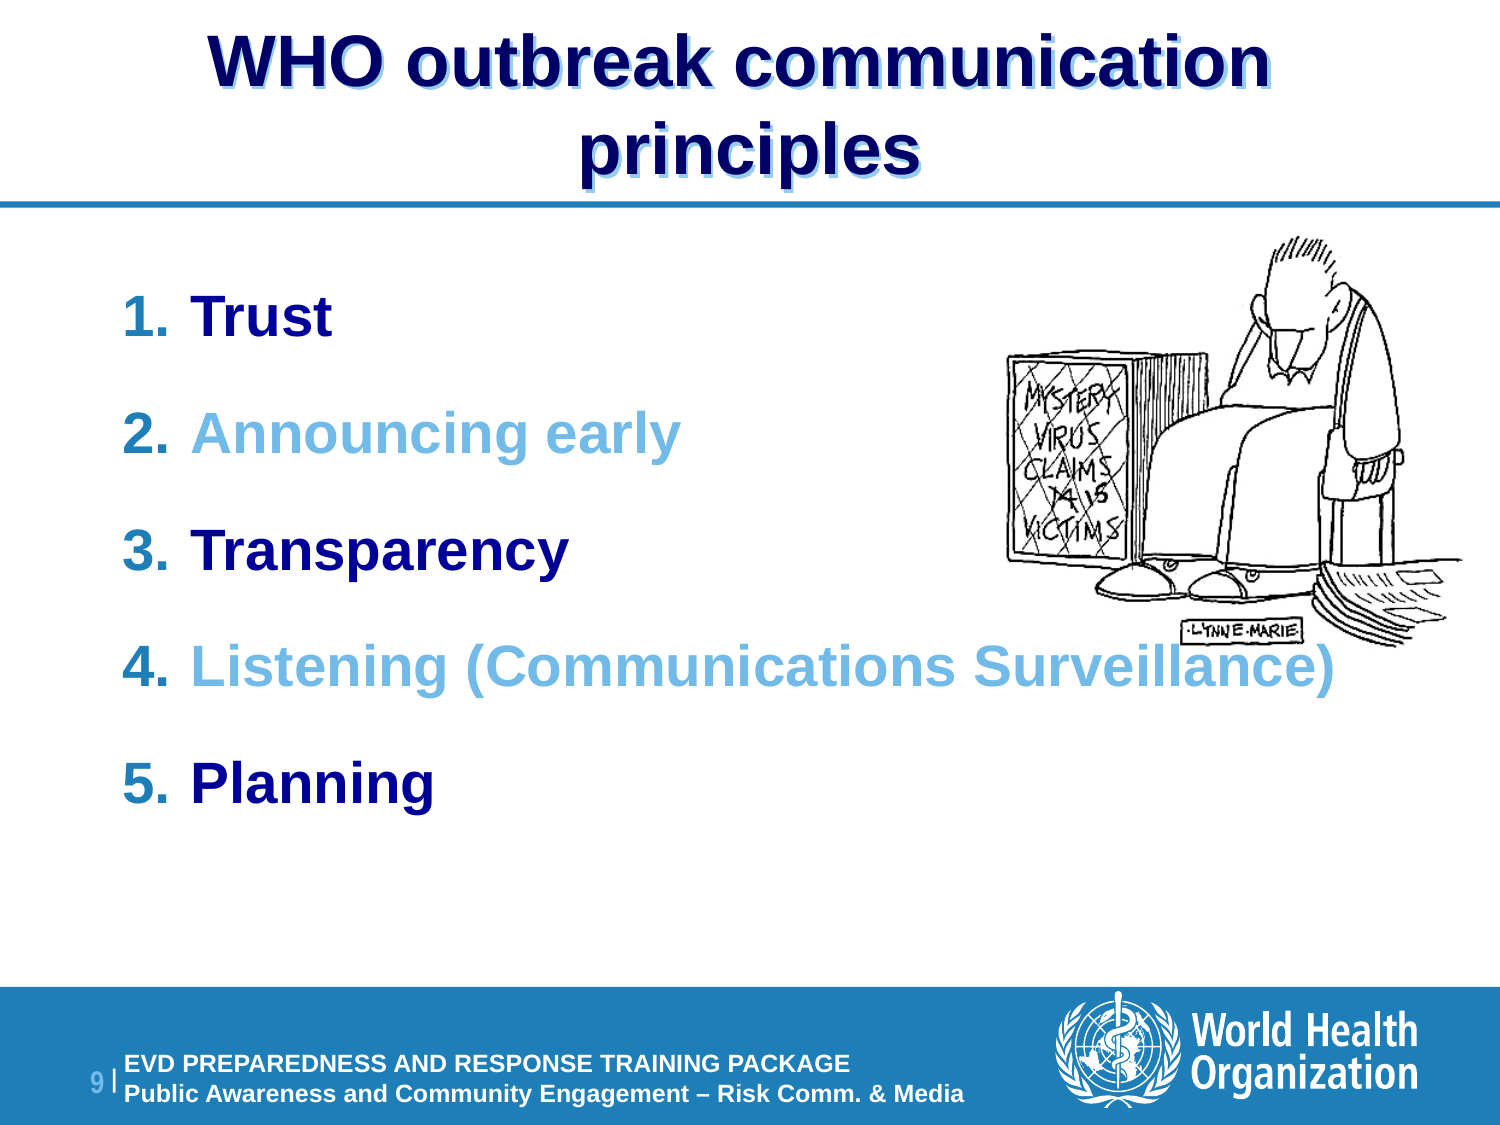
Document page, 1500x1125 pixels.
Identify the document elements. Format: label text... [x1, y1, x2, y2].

picture [985, 218, 1467, 672]
list Trust Announcing early Transparency Listening (Communications Surveillance) Planning [122, 278, 1483, 1035]
text_box WHO outbreak communication principles [0, 0, 1500, 204]
